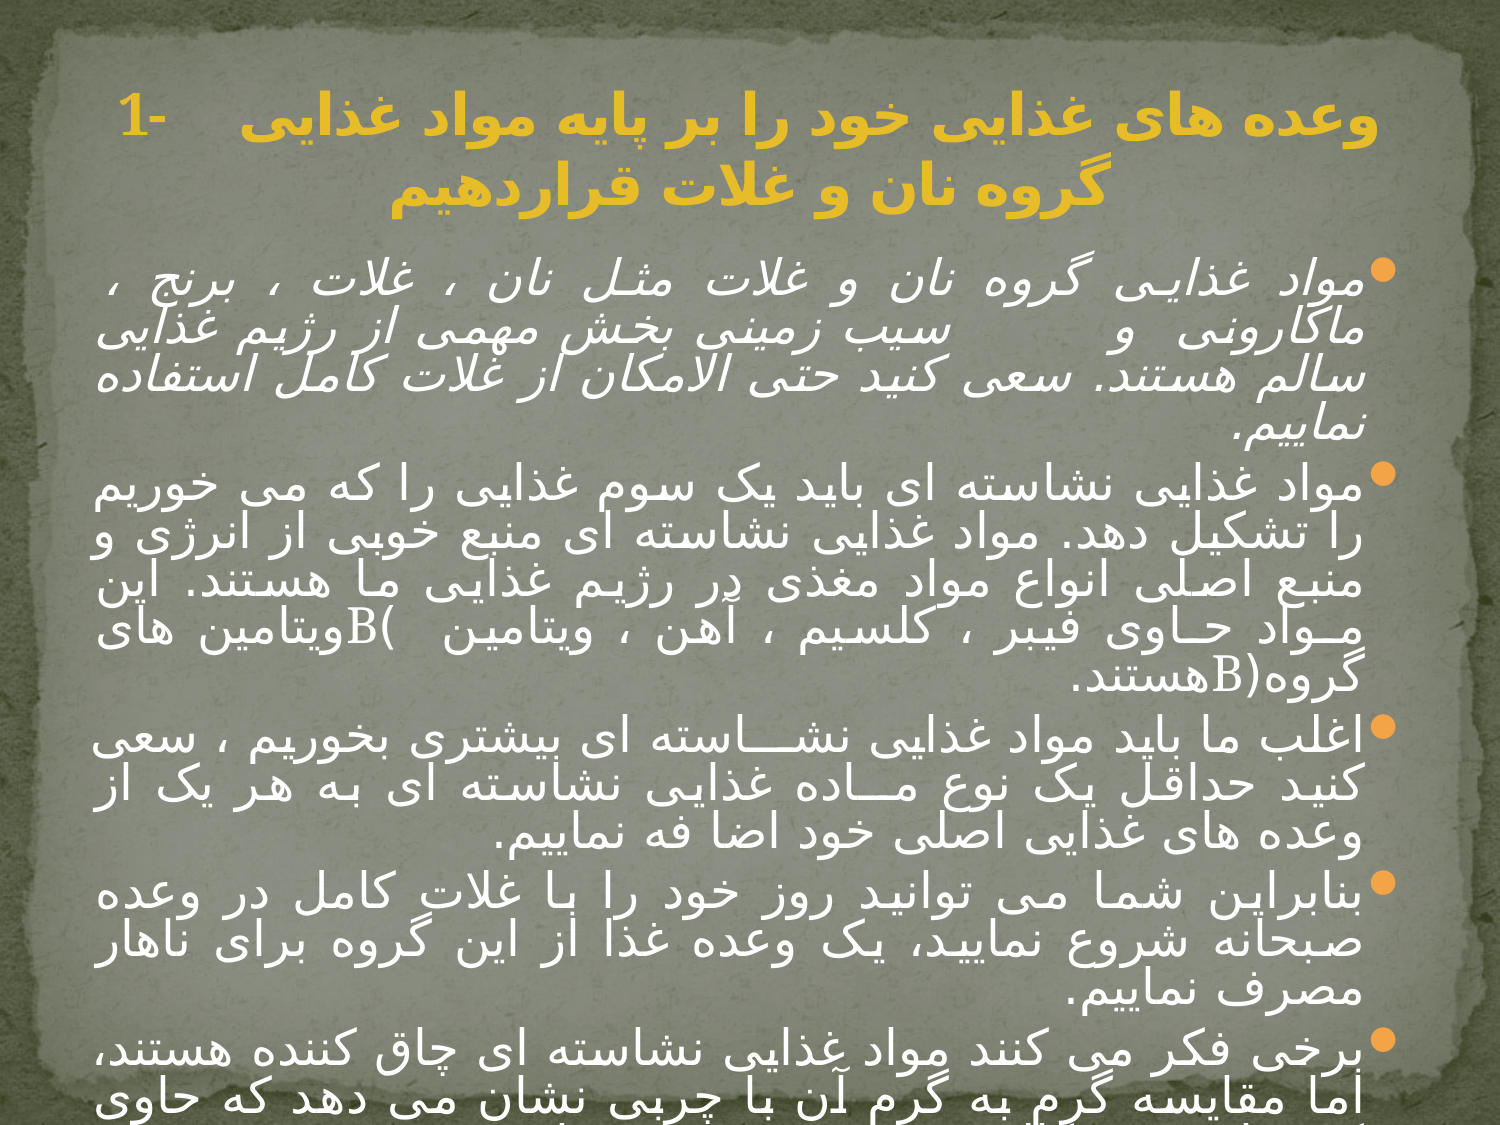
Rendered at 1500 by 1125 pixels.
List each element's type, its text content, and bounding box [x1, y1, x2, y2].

title 1- وعده های غذایی خود را بر پایه مواد غذایی گروه نان و غلات قراردهیم [74, 24, 1425, 225]
list مواد غذایی گروه نان و غلات مثل نان ، غلات ، برنج ، ماکارونی و سیب زمینی بخش مهمی از رژیم غذایی سالم هستند. سعی کنید حتی الامکان از غلات کامل استفاده نماییم. مواد غذایی نشاسته ای باید یک سوم غذایی را که می خوریم را تشکیل دهد. مواد غذایی نشاسته ای منبع خوبی از انرژی و منبع اصلی انواع مواد مغذی در رژیم غذایی ما هستند. این مـواد حـاوی فیبر ، کلسیم ، آهن ، ویتامین )Bویتامین های گروه(Bهستند. اغلب ما باید مواد غذایی نشـــاسته ای بیشتری بخوریم ، سعی کنید حداقل یک نوع مــاده غذایی نشاسته ای به هر یک از وعده های غذایی اصلی خود اضا فه نماییم. بنابراین شما می توانید روز خود را با غلات کامل در وعده صبحانه شروع نمایید، یک وعده غذا از این گروه برای ناهار مصرف نماییم. برخی فکر می کنند مواد غذایی نشاسته ای چاق کننده هستند، اما مقایسه گرم به گرم آن با چربی نشان می دهد که حاوی کمتر از نصف کالری موجود در چربی ها هستند. [74, 249, 1426, 1088]
